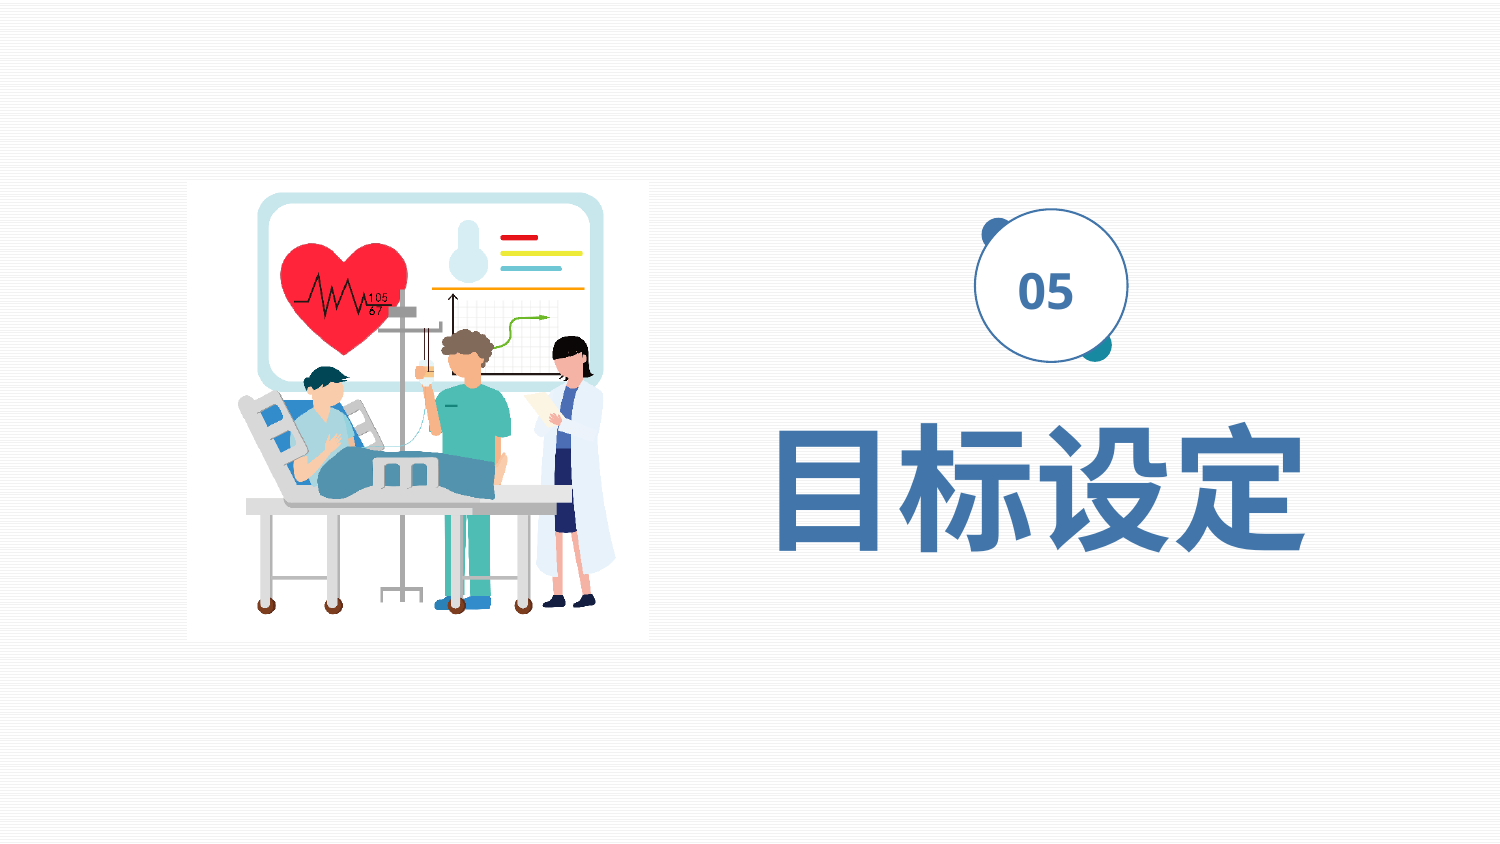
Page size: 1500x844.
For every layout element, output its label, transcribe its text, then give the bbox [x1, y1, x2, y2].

text_box 目标设定 [745, 395, 1357, 576]
picture [186, 180, 649, 642]
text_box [974, 209, 1128, 362]
